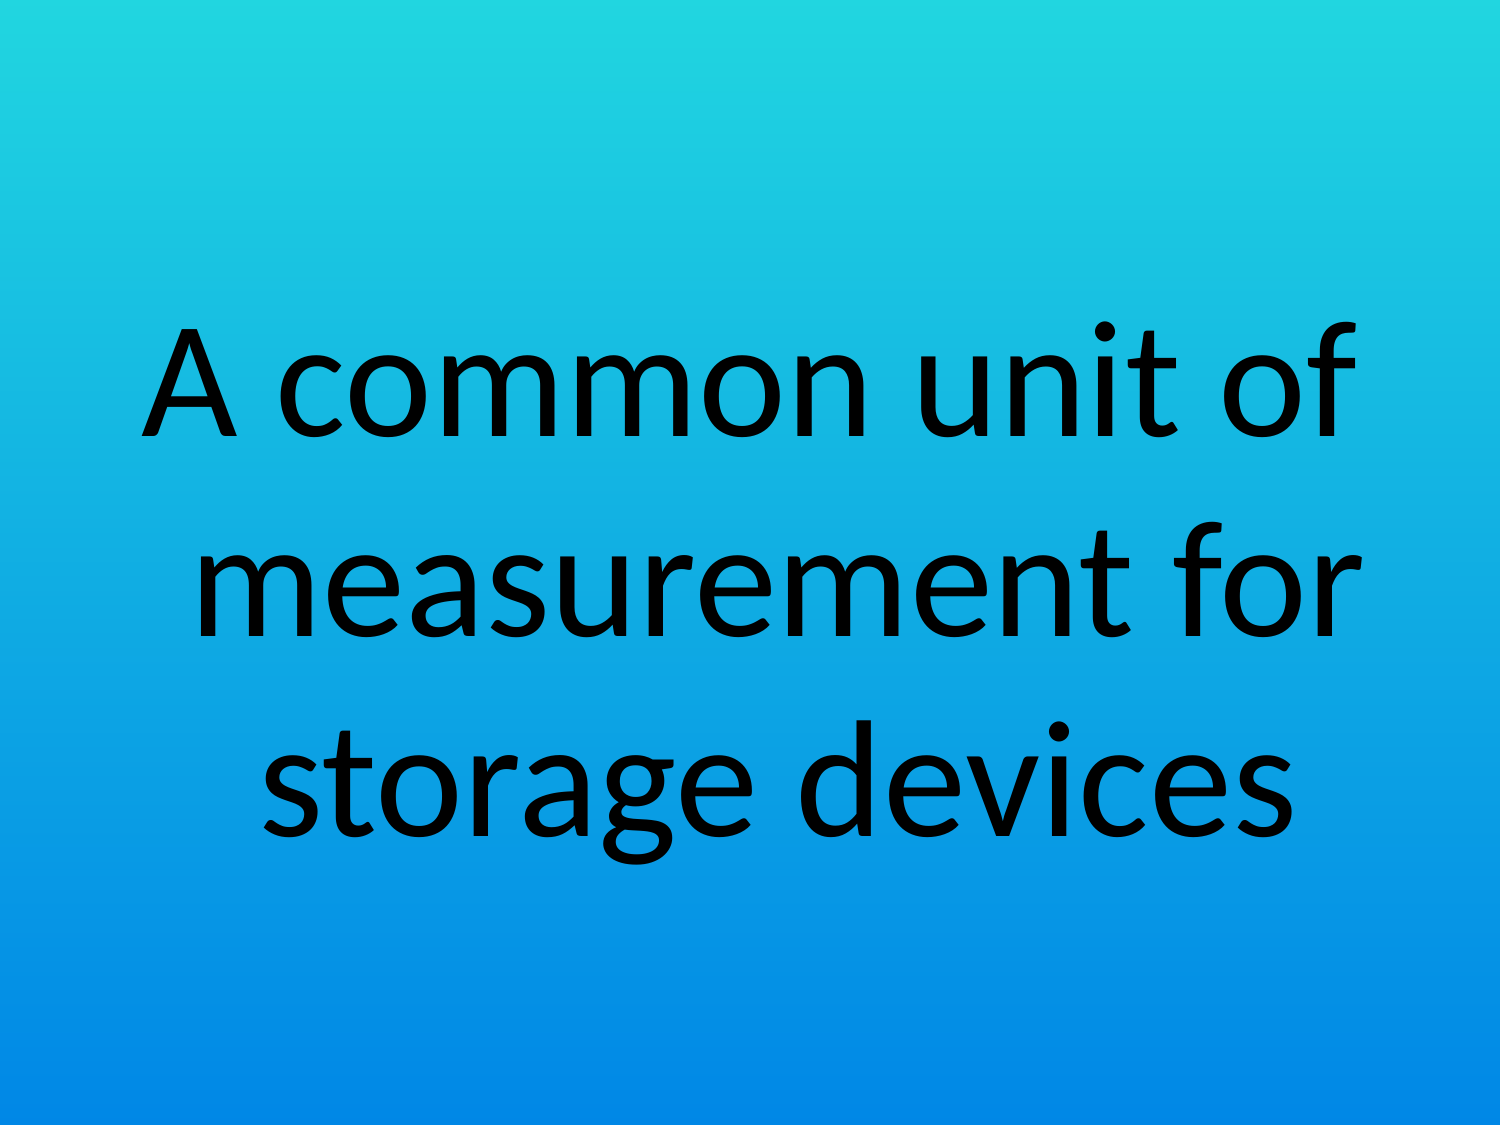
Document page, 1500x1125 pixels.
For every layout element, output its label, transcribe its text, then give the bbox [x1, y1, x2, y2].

list A common unit of measurement for storage devices [75, 262, 1425, 1005]
